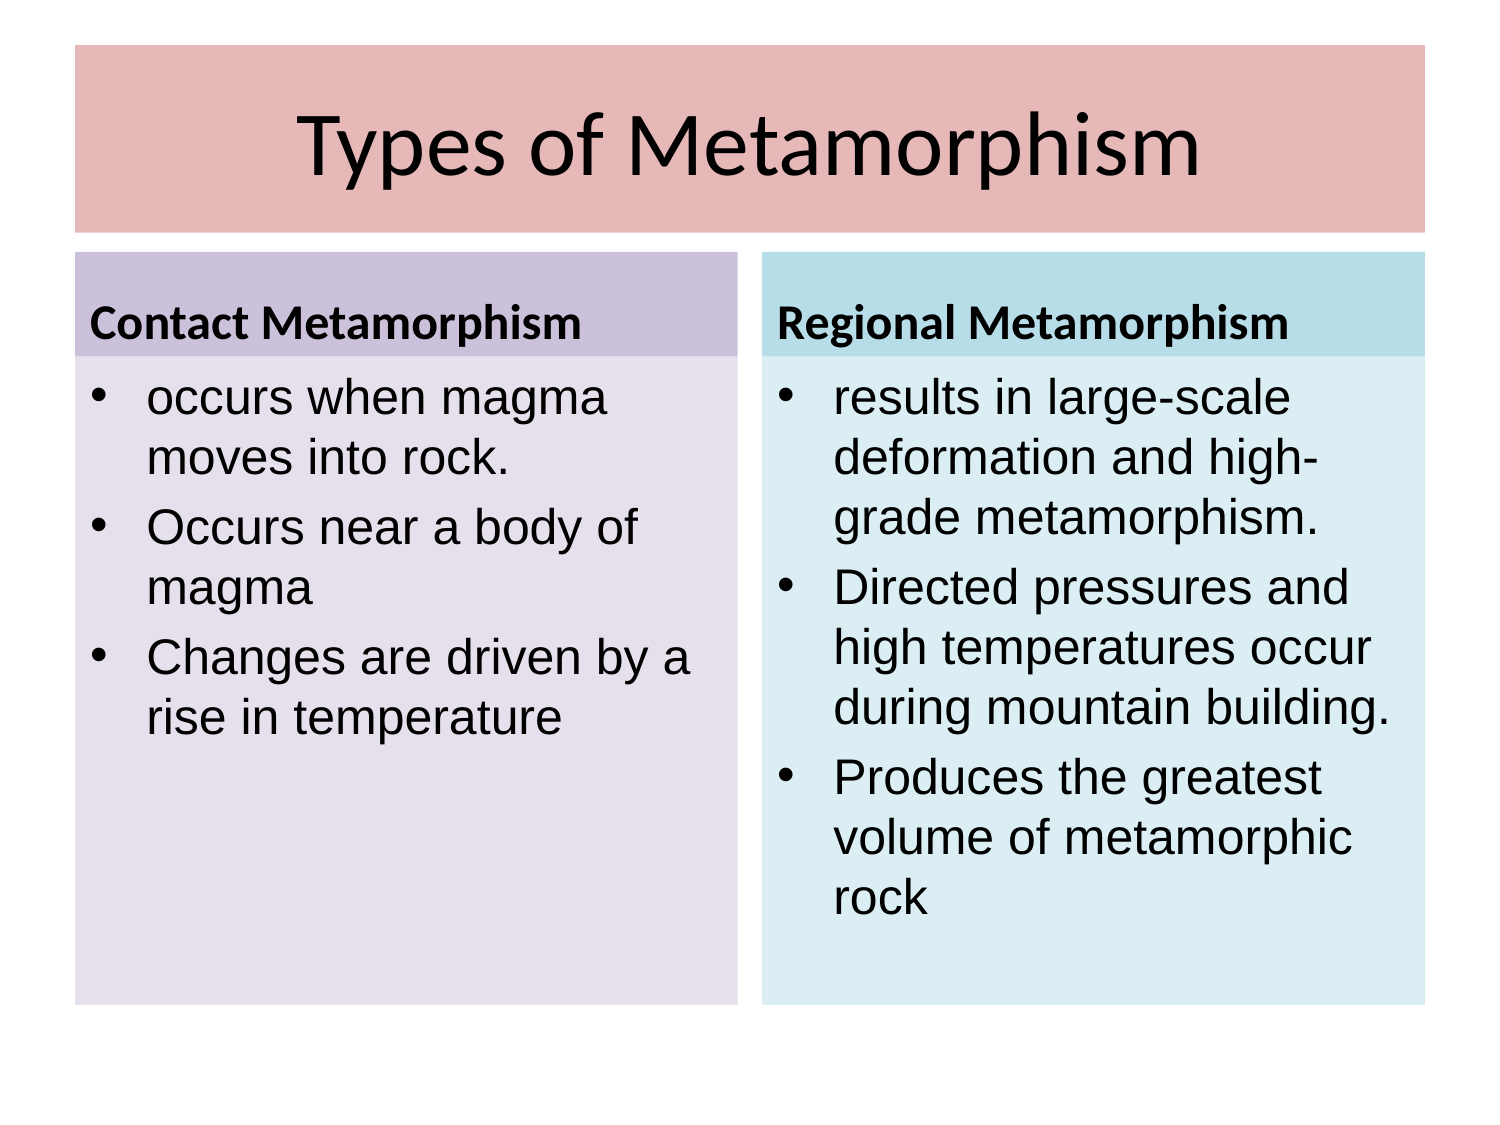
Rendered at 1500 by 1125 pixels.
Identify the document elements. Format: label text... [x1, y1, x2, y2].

list Regional Metamorphism [761, 251, 1425, 356]
list Contact Metamorphism [75, 251, 738, 356]
title Types of Metamorphism [75, 45, 1425, 233]
list results in large-scale deformation and high-grade metamorphism. Directed pressures and high temperatures occur during mountain building. Produces the greatest volume of metamorphic rock [761, 356, 1425, 1005]
list occurs when magma moves into rock. Occurs near a body of magma Changes are driven by a rise in temperature [75, 356, 738, 1005]
